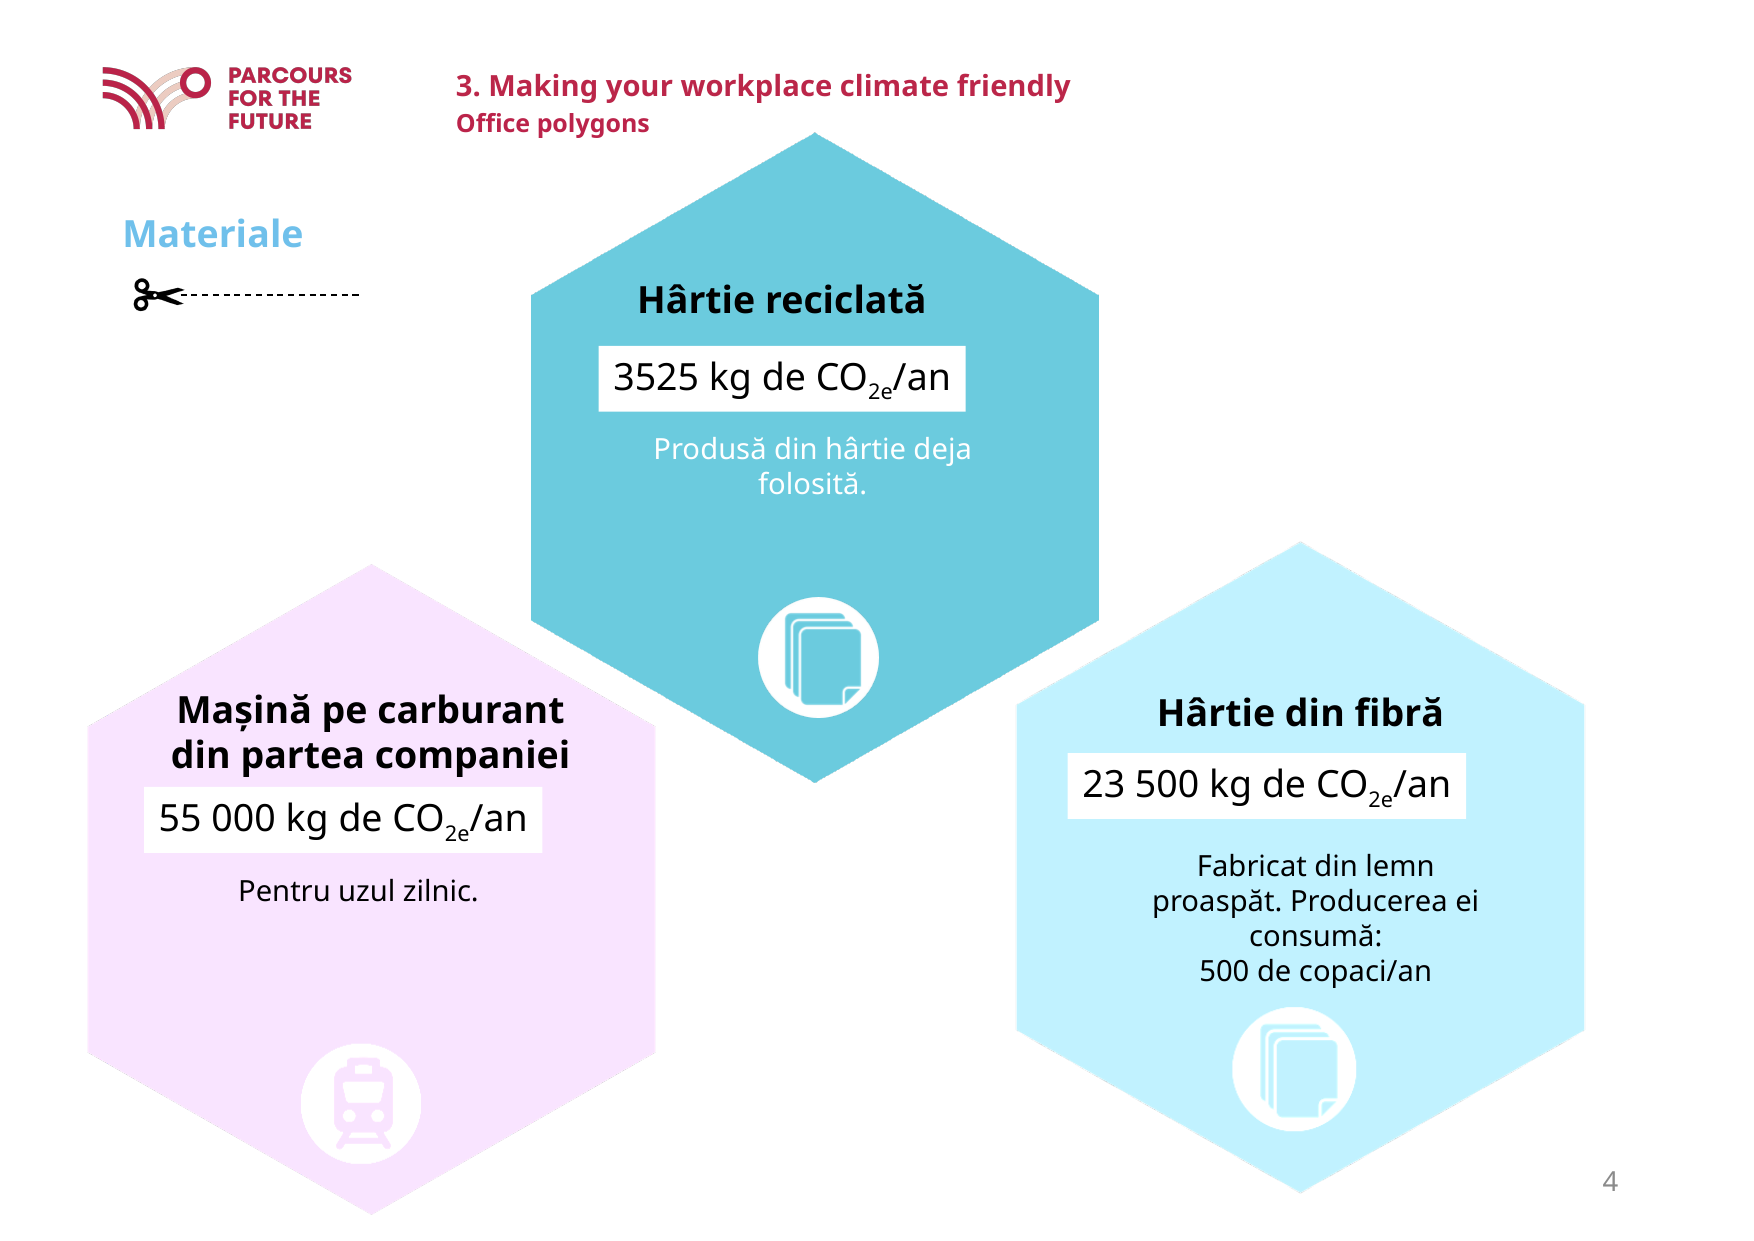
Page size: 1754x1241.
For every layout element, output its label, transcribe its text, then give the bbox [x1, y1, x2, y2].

picture [0, 51, 1706, 1241]
picture [116, 254, 198, 336]
picture [67, 33, 387, 163]
text_box Materiale [107, 202, 319, 263]
